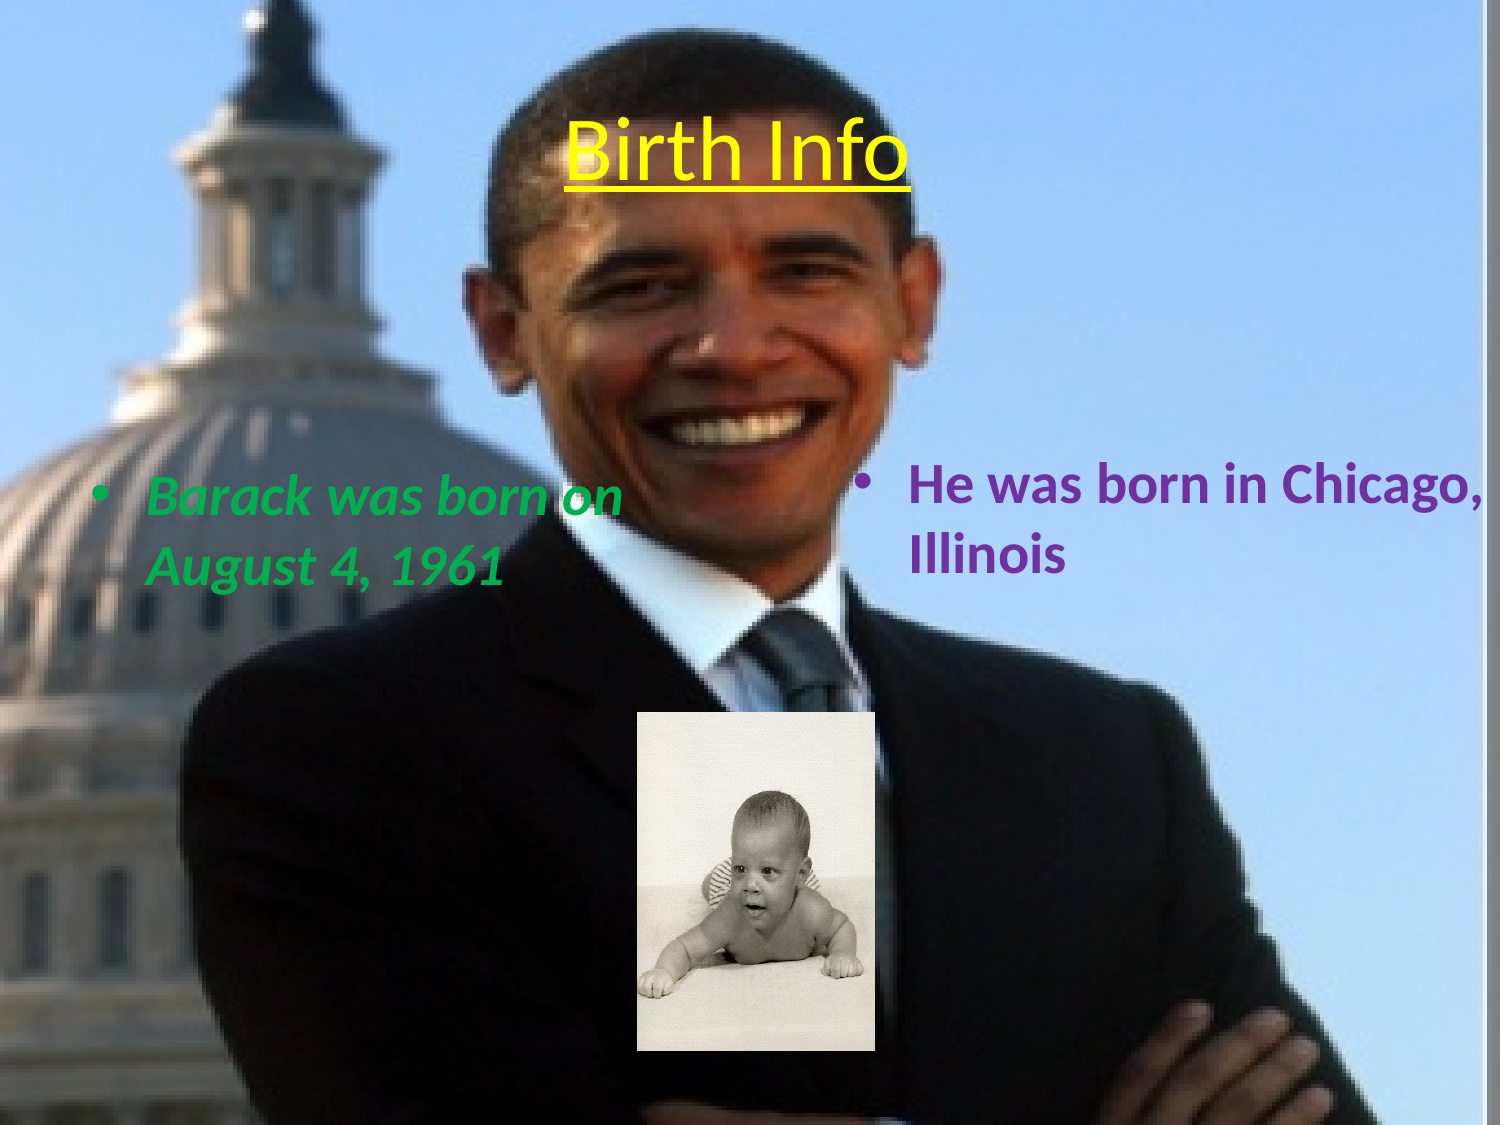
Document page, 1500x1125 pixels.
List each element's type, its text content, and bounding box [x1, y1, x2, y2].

picture [0, 0, 1500, 1125]
list Barack was born on August 4, 1961 [75, 450, 738, 1125]
list He was born in Chicago, Illinois [837, 437, 1500, 1125]
title Birth Info [62, 50, 1413, 238]
